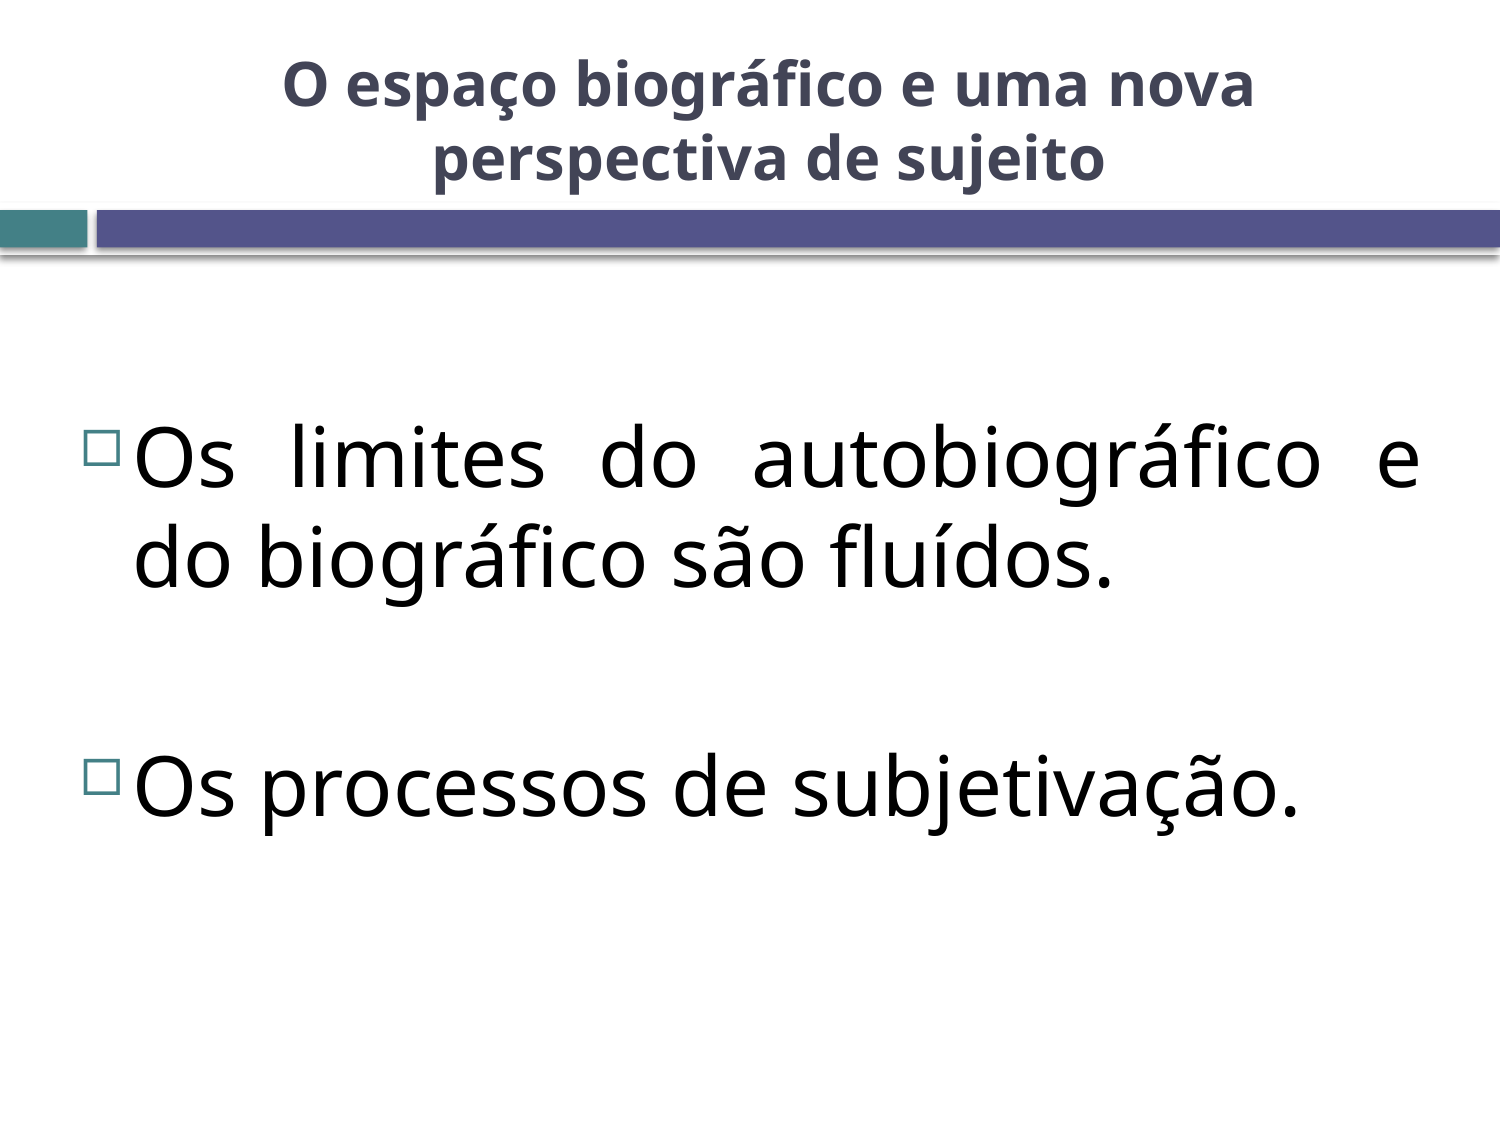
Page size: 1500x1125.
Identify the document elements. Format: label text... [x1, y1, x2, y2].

list Os limites do autobiográfico e do biográfico são fluídos. Os processos de subjetivação. [64, 262, 1438, 1000]
title O espaço biográfico e uma nova perspectiva de sujeito [100, 37, 1438, 200]
